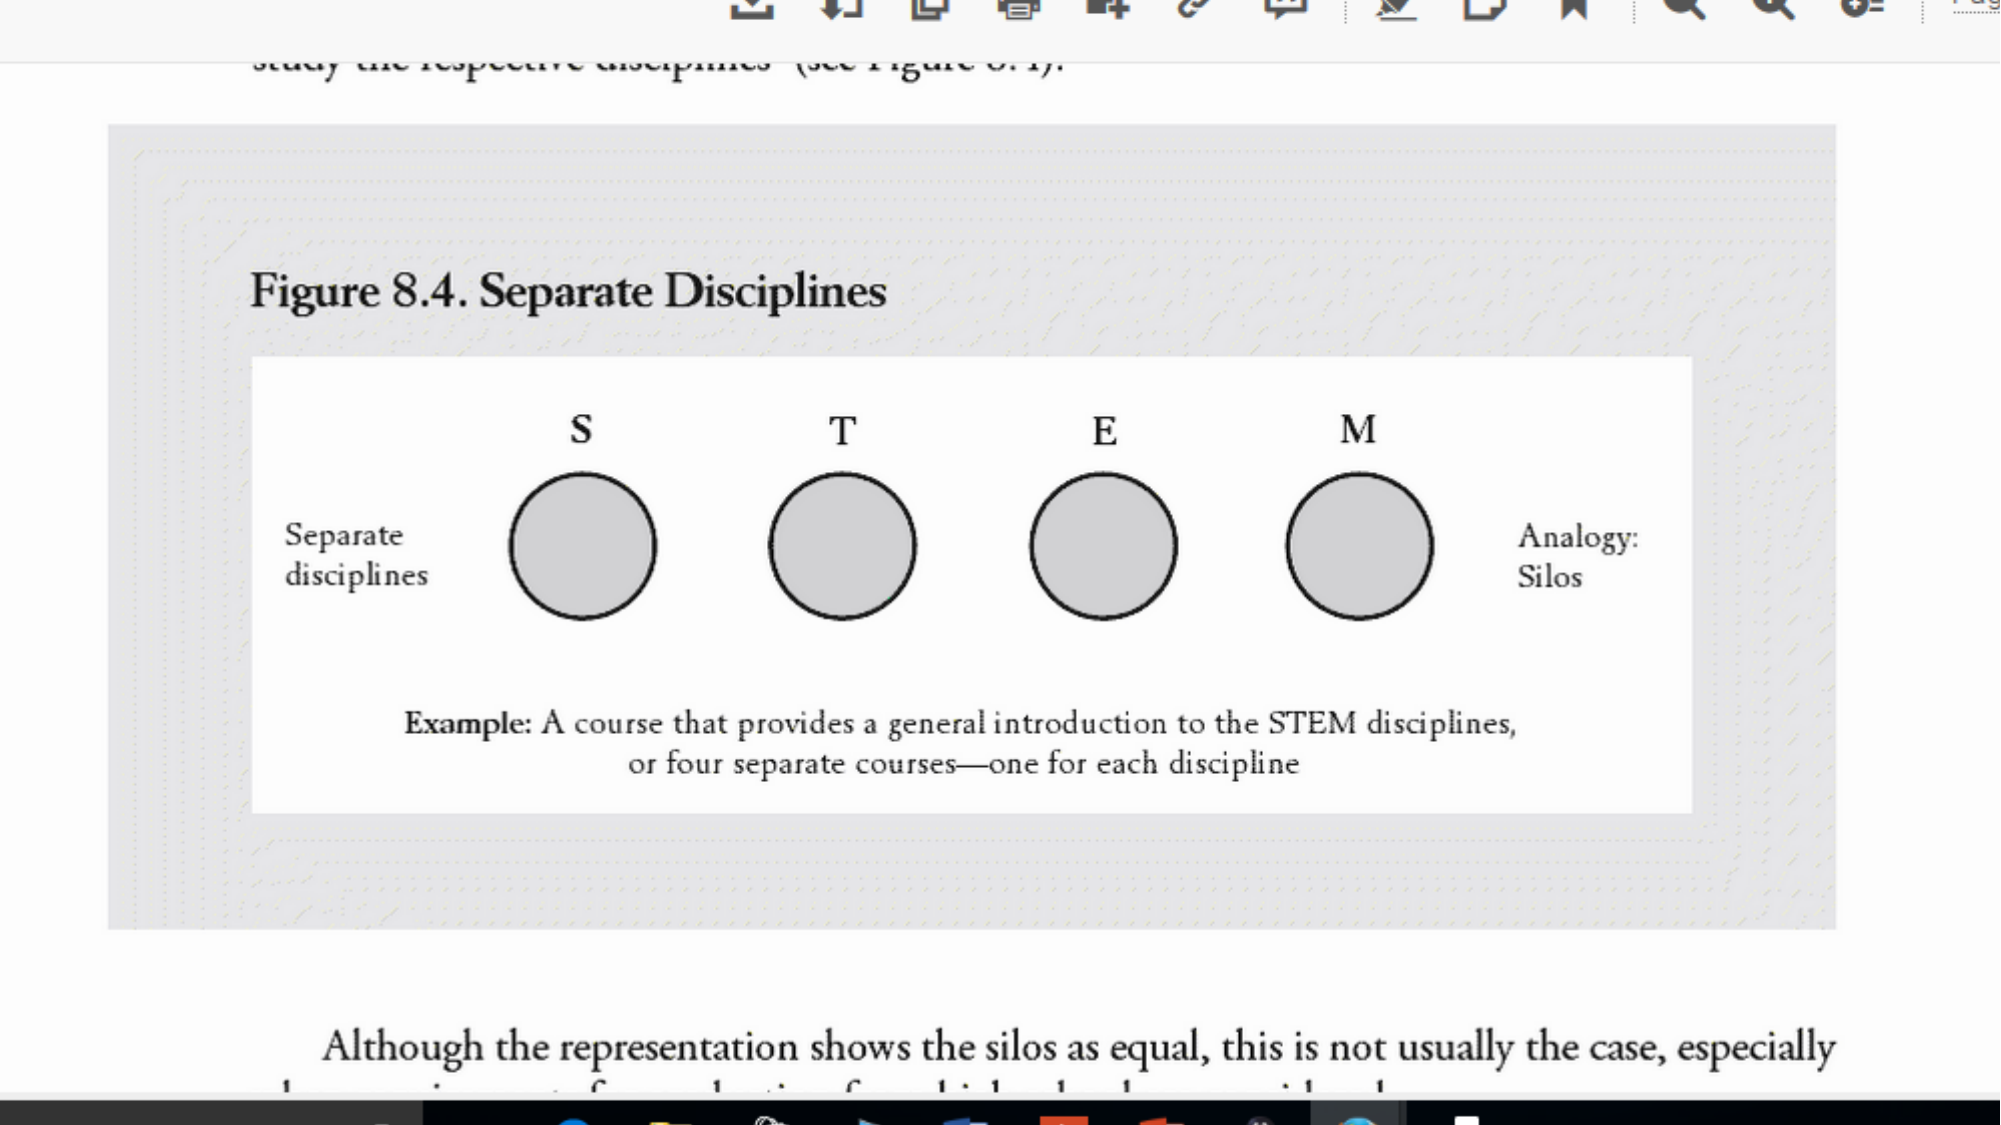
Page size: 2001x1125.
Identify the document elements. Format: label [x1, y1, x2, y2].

list [0, 0, 2000, 1125]
